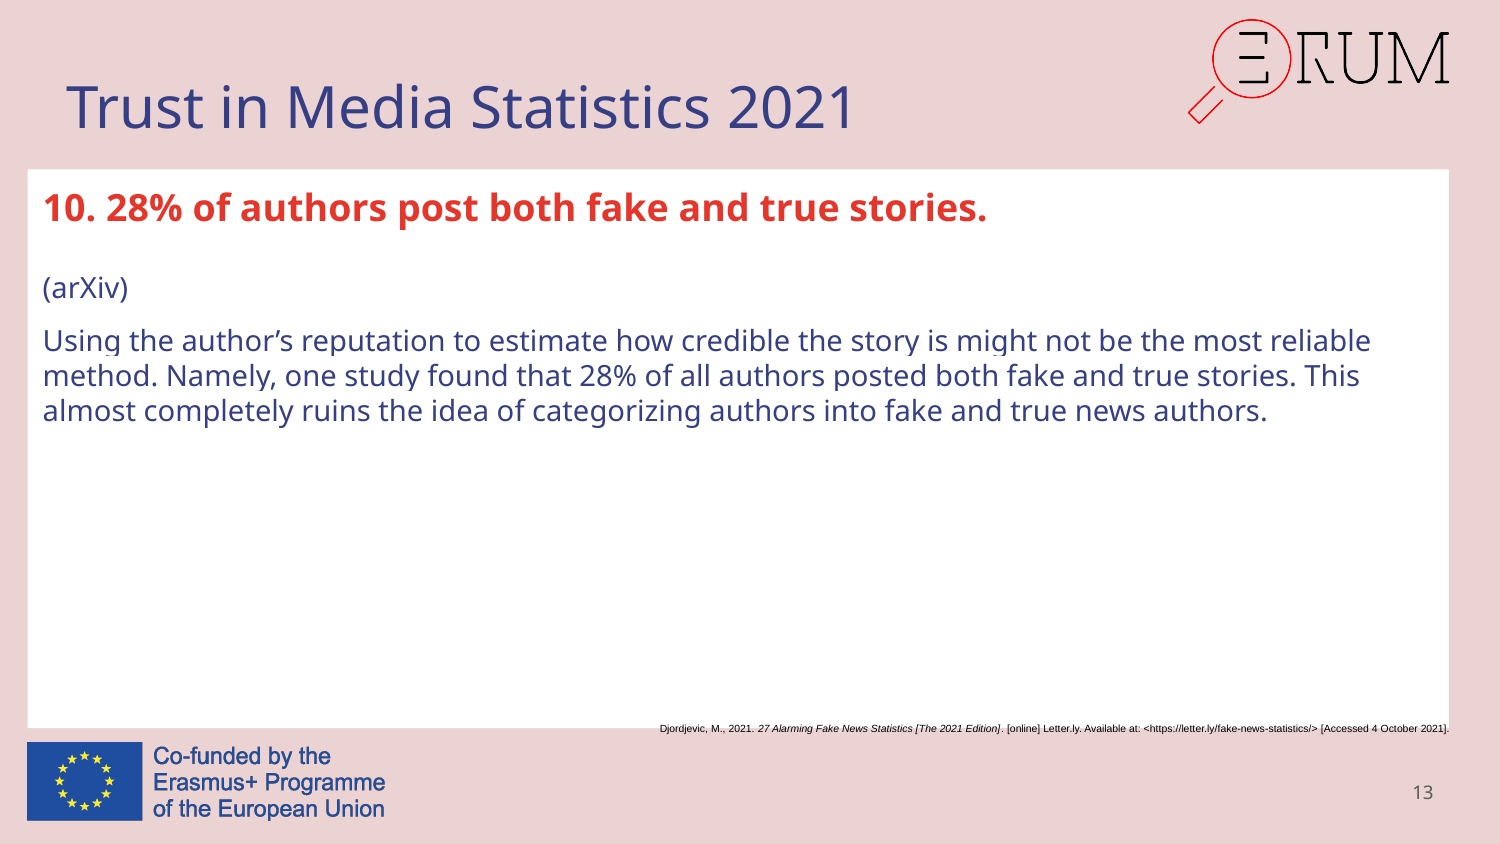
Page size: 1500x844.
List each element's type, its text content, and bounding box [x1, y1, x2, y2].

title Trust in Media Statistics 2021 [51, 55, 1168, 150]
picture [1136, 0, 1500, 137]
text_box Djordjevic, M., 2021. 27 Alarming Fake News Statistics [The 2021 Edition]. [online] Letter.ly. Available at: <https://letter.ly/fake-news-statistics/> [Accessed 4 October 2021]. [625, 715, 1467, 741]
picture [27, 742, 385, 821]
list 10. 28% of authors post both fake and true stories. (arXiv) Using the author’s reputation to estimate how credible the story is might not be the most reliable method. Namely, one study found that 28% of all authors posted both fake and true stories. This almost completely ruins the idea of categorizing authors into fake and true news authors. [27, 169, 1449, 729]
slide_number 13 [1358, 761, 1449, 826]
